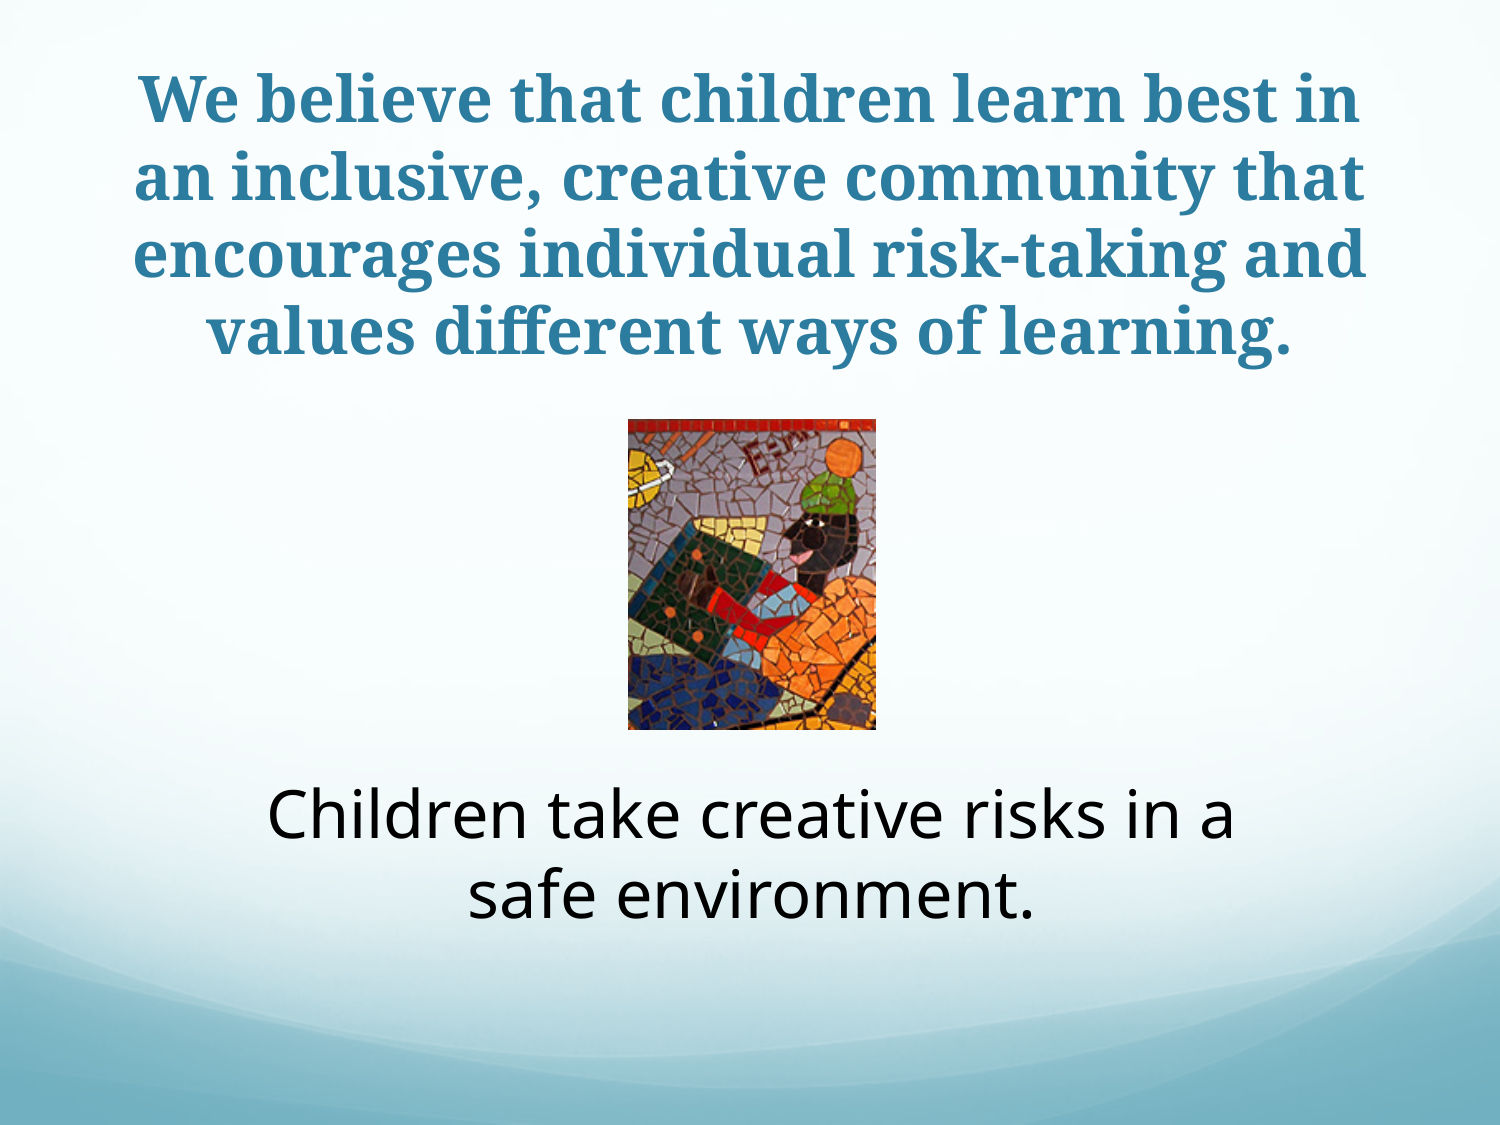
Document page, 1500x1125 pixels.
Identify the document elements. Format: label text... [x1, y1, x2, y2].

title We believe that children learn best in an inclusive, creative community that encourages individual risk-taking and values different ways of learning. [75, 45, 1425, 375]
text_box Children take creative risks in a safe environment. [178, 764, 1327, 940]
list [464, 418, 1040, 731]
